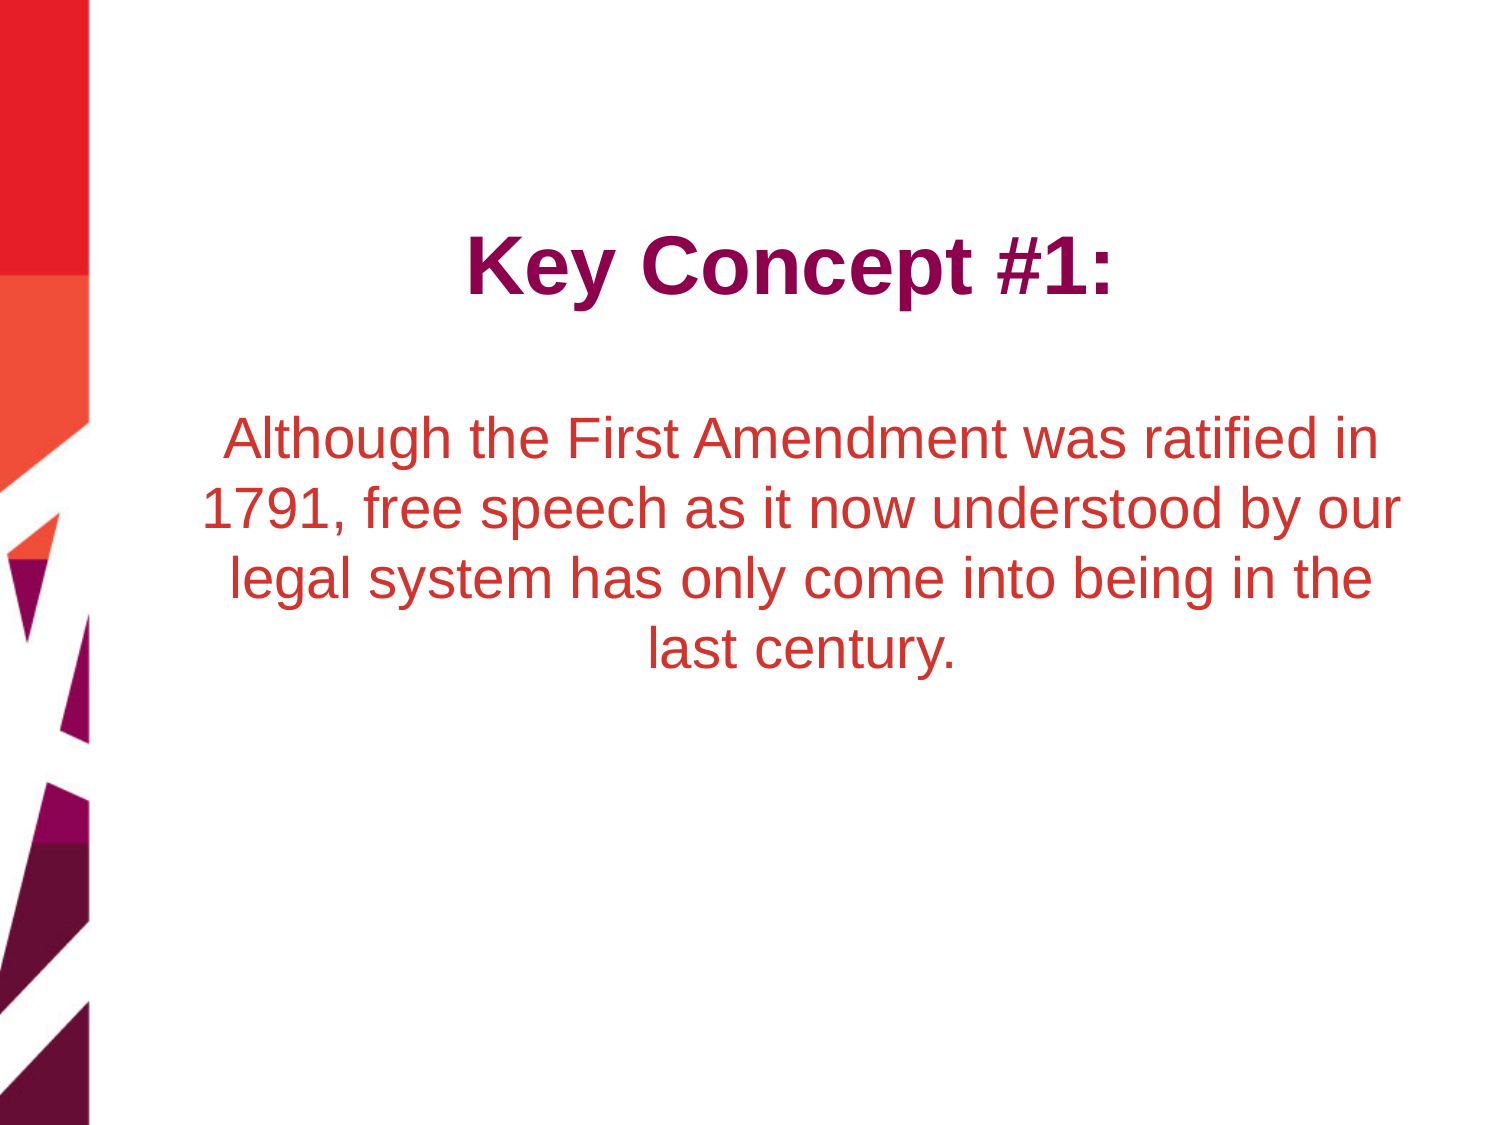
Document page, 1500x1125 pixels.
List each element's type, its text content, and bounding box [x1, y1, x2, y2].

picture [0, 0, 91, 1125]
title Key Concept #1: [180, 167, 1425, 356]
list Although the First Amendment was ratified in 1791, free speech as it now understood by our legal system has only come into being in the last century. [180, 385, 1425, 1125]
